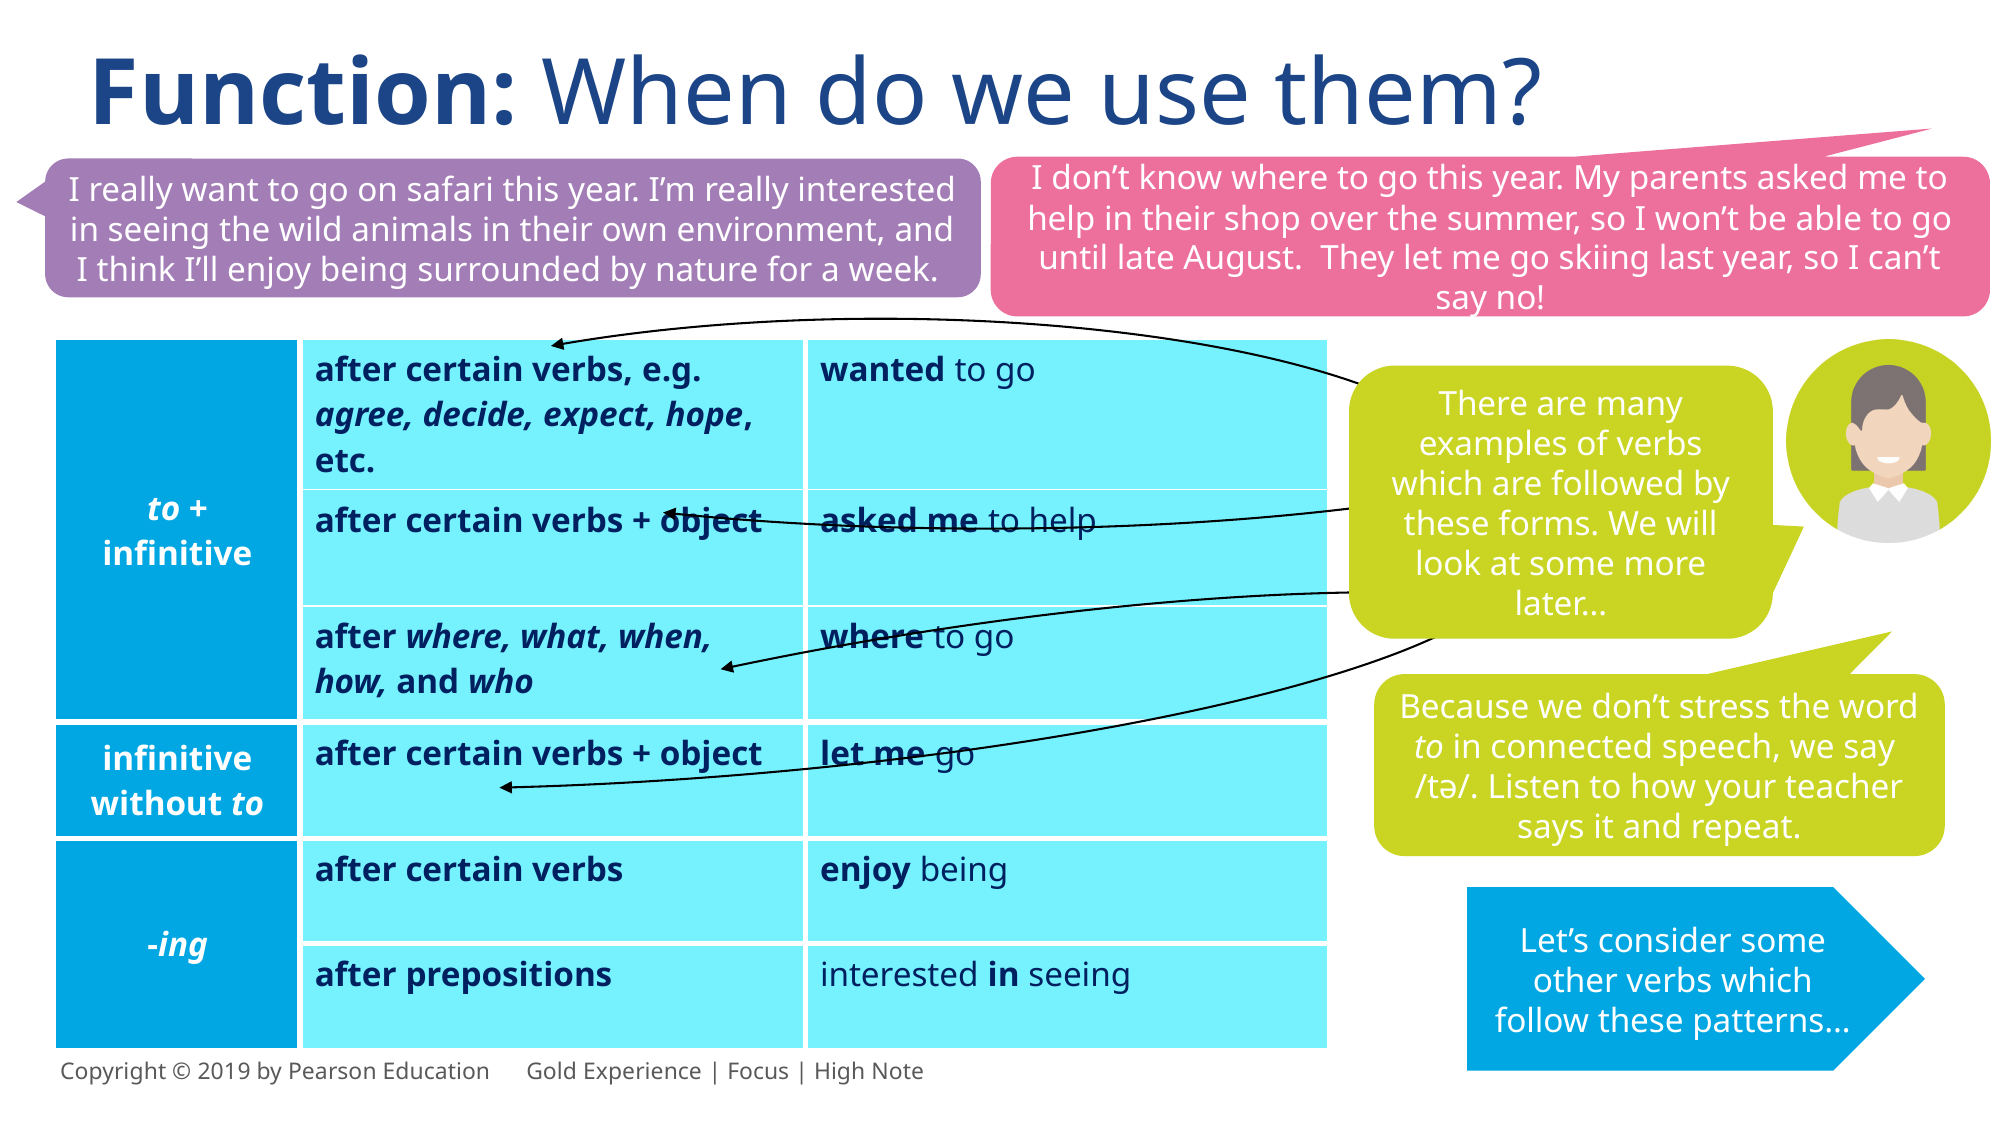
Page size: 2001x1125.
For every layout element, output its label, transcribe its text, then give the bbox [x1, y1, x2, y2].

table_header to + infinitive [56, 340, 297, 719]
table_header after certain verbs, e.g. agree, decide, expect, hope, etc. [303, 340, 795, 489]
text_box There are many examples of verbs which are followed by these forms. We will look at some more later… [1346, 363, 1795, 641]
table_cell after certain verbs + object [303, 490, 803, 605]
table_cell -ing [56, 841, 297, 1040]
table_cell infinitive without to [56, 725, 297, 836]
table_header wanted to go [1187, 340, 1327, 372]
table_cell after certain verbs [303, 841, 803, 941]
table_cell where to go [808, 607, 1098, 619]
table_cell where to go [1169, 678, 1327, 719]
text_box [550, 317, 1356, 456]
table_cell after where, what, when, how, and who [303, 607, 803, 719]
text_box [663, 370, 1346, 530]
text_box Let’s consider some other verbs which follow these patterns… [1464, 885, 1928, 1073]
text_box I really want to go on safari this year. I’m really interested in seeing the wild animals in their own environment, and I think I’ll enjoy being surrounded by nature for a week. [14, 156, 983, 300]
table_cell asked me to help [808, 513, 1327, 605]
text_box [852, 716, 1174, 818]
table_cell after prepositions [303, 946, 803, 1040]
text_box [499, 618, 1429, 794]
title Function: When do we use them? [73, 37, 1840, 253]
footer Copyright © 2019 by Pearson Education Gold Experience | Focus | High Note [45, 1040, 1084, 1101]
table_cell let me go [808, 725, 1327, 836]
picture [1786, 338, 1991, 543]
text_box I don’t know where to go this year. My parents asked me to help in their shop over the summer, so I won’t be able to go until late August. They let me go skiing last year, so I can’t say no! [988, 126, 1993, 319]
text_box Because we don’t stress the word to in connected speech, we say /tə/. Listen to how your teacher says it and repeat. [1372, 629, 1947, 859]
text_box [1006, 591, 1353, 619]
table_cell after certain verbs + object [303, 725, 803, 836]
table_cell interested in seeing [808, 946, 1327, 1048]
table_cell enjoy being [808, 841, 1327, 941]
